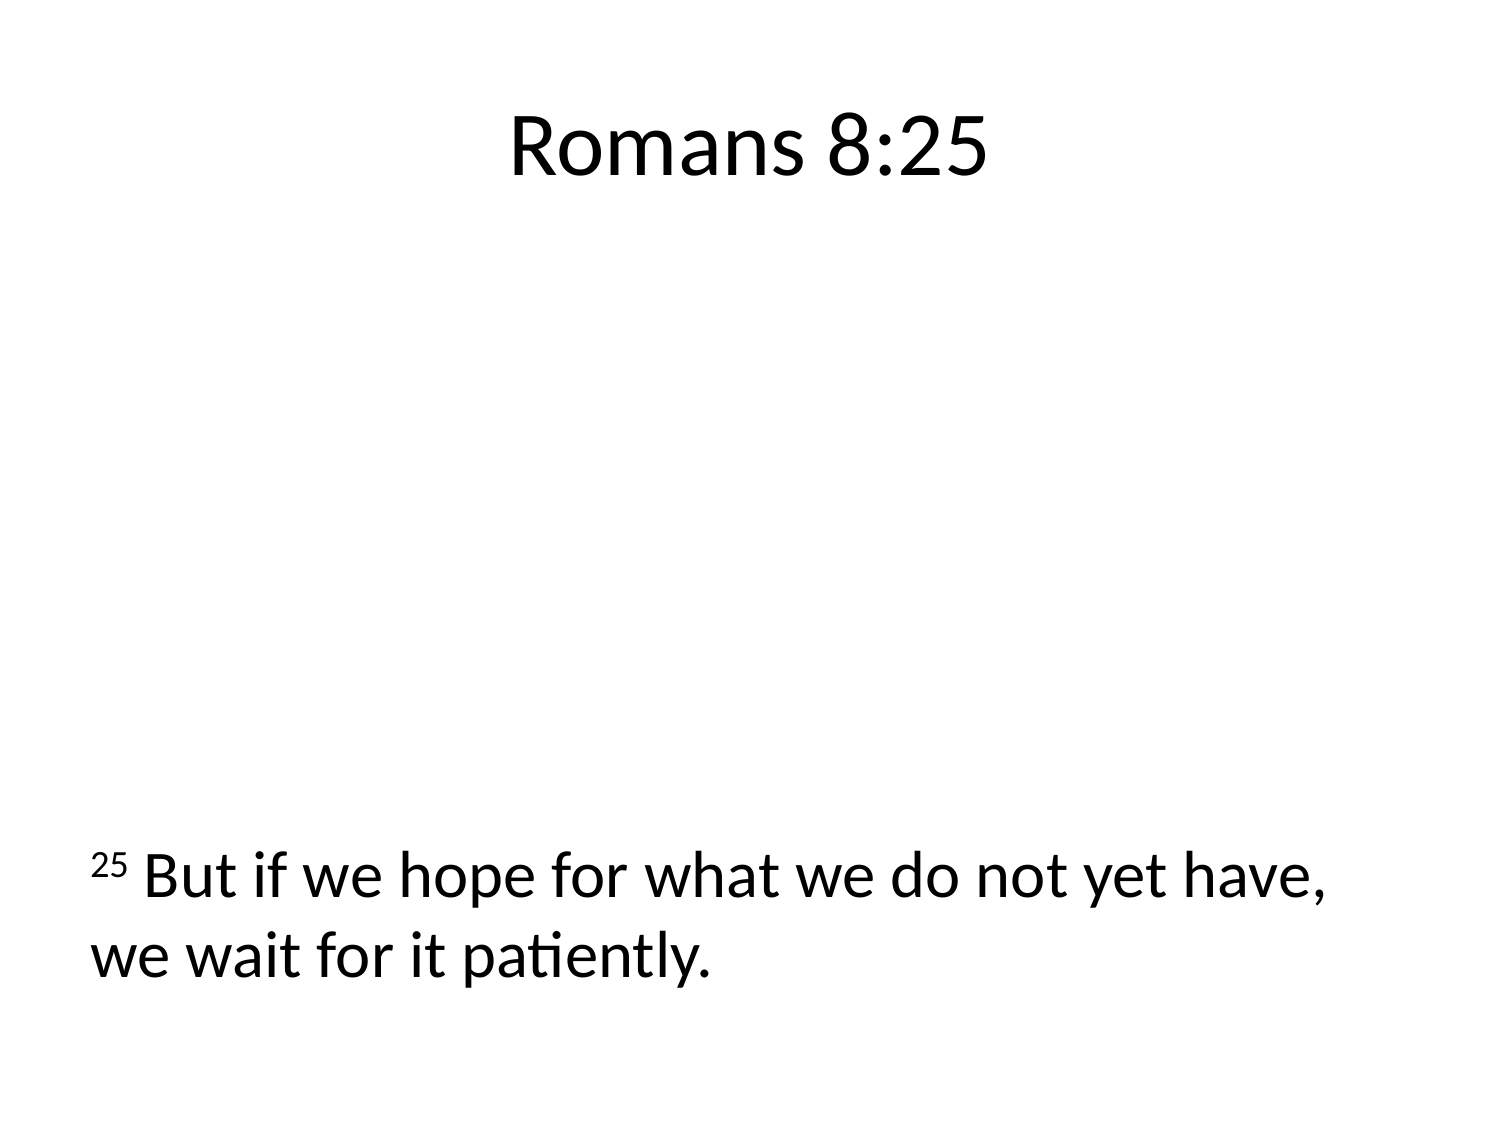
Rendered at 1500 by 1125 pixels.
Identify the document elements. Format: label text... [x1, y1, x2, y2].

list 25 But if we hope for what we do not yet have, we wait for it patiently. [75, 262, 1425, 1005]
title Romans 8:25 [75, 45, 1425, 233]
